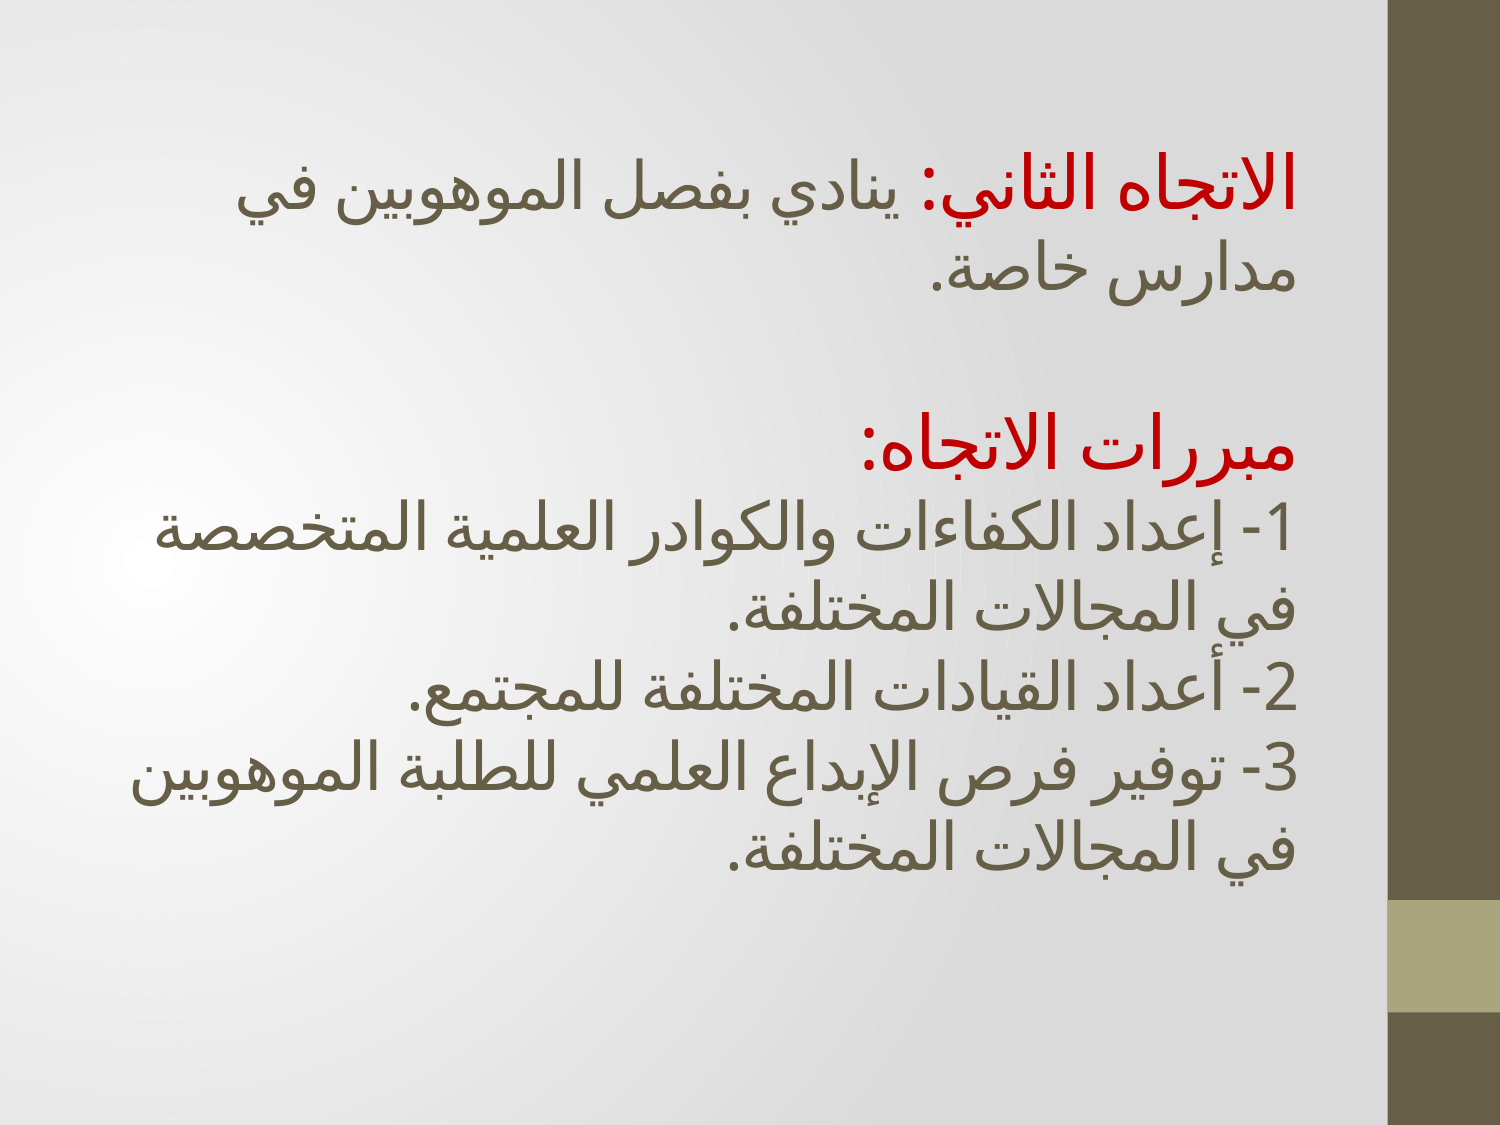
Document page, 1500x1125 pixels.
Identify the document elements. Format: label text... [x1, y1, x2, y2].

title الاتجاه الثاني: ينادي بفصل الموهوبين في مدارس خاصة. مبررات الاتجاه: 1- إعداد الكفاءات والكوادر العلمية المتخصصة في المجالات المختلفة. 2- أعداد القيادات المختلفة للمجتمع. 3- توفير فرص الإبداع العلمي للطلبة الموهوبين في المجالات المختلفة. [64, 385, 1315, 573]
